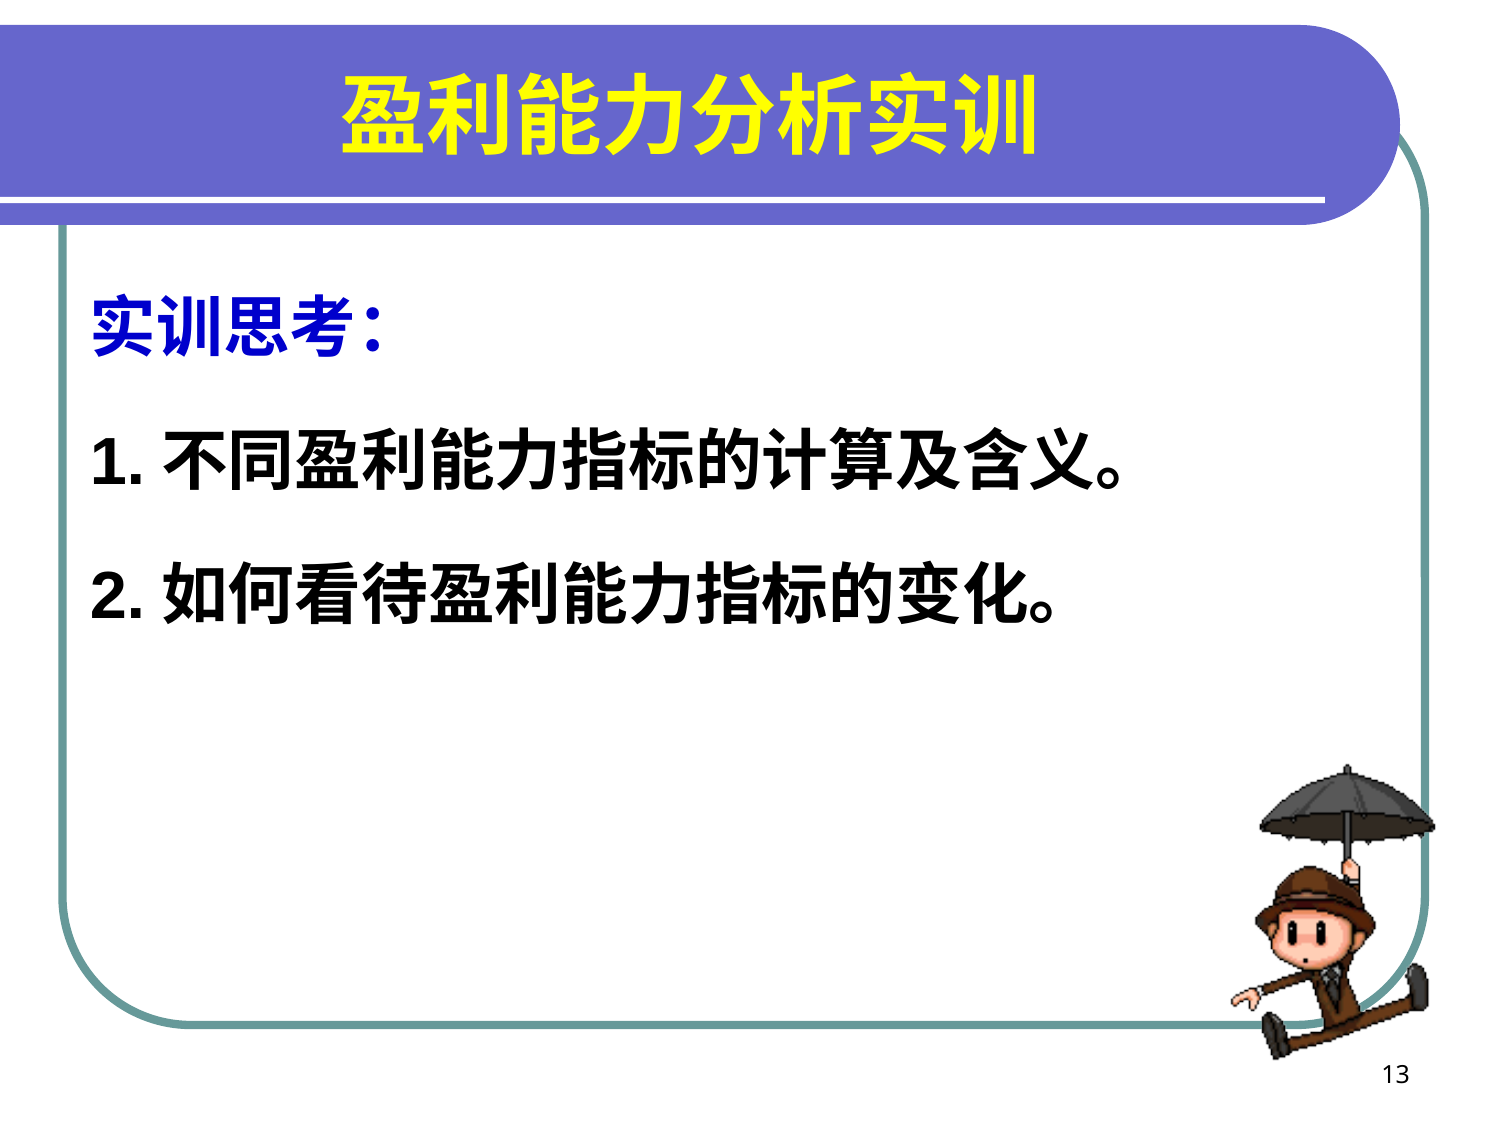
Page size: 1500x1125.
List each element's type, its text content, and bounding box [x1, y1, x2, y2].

title 盈利能力分析实训 [31, 37, 1348, 188]
text_box 实训思考： 1.不同盈利能力指标的计算及含义。 2.如何看待盈利能力指标的变化。 [75, 237, 1375, 925]
slide_number 13 [1074, 1024, 1426, 1101]
picture [1173, 749, 1500, 1074]
